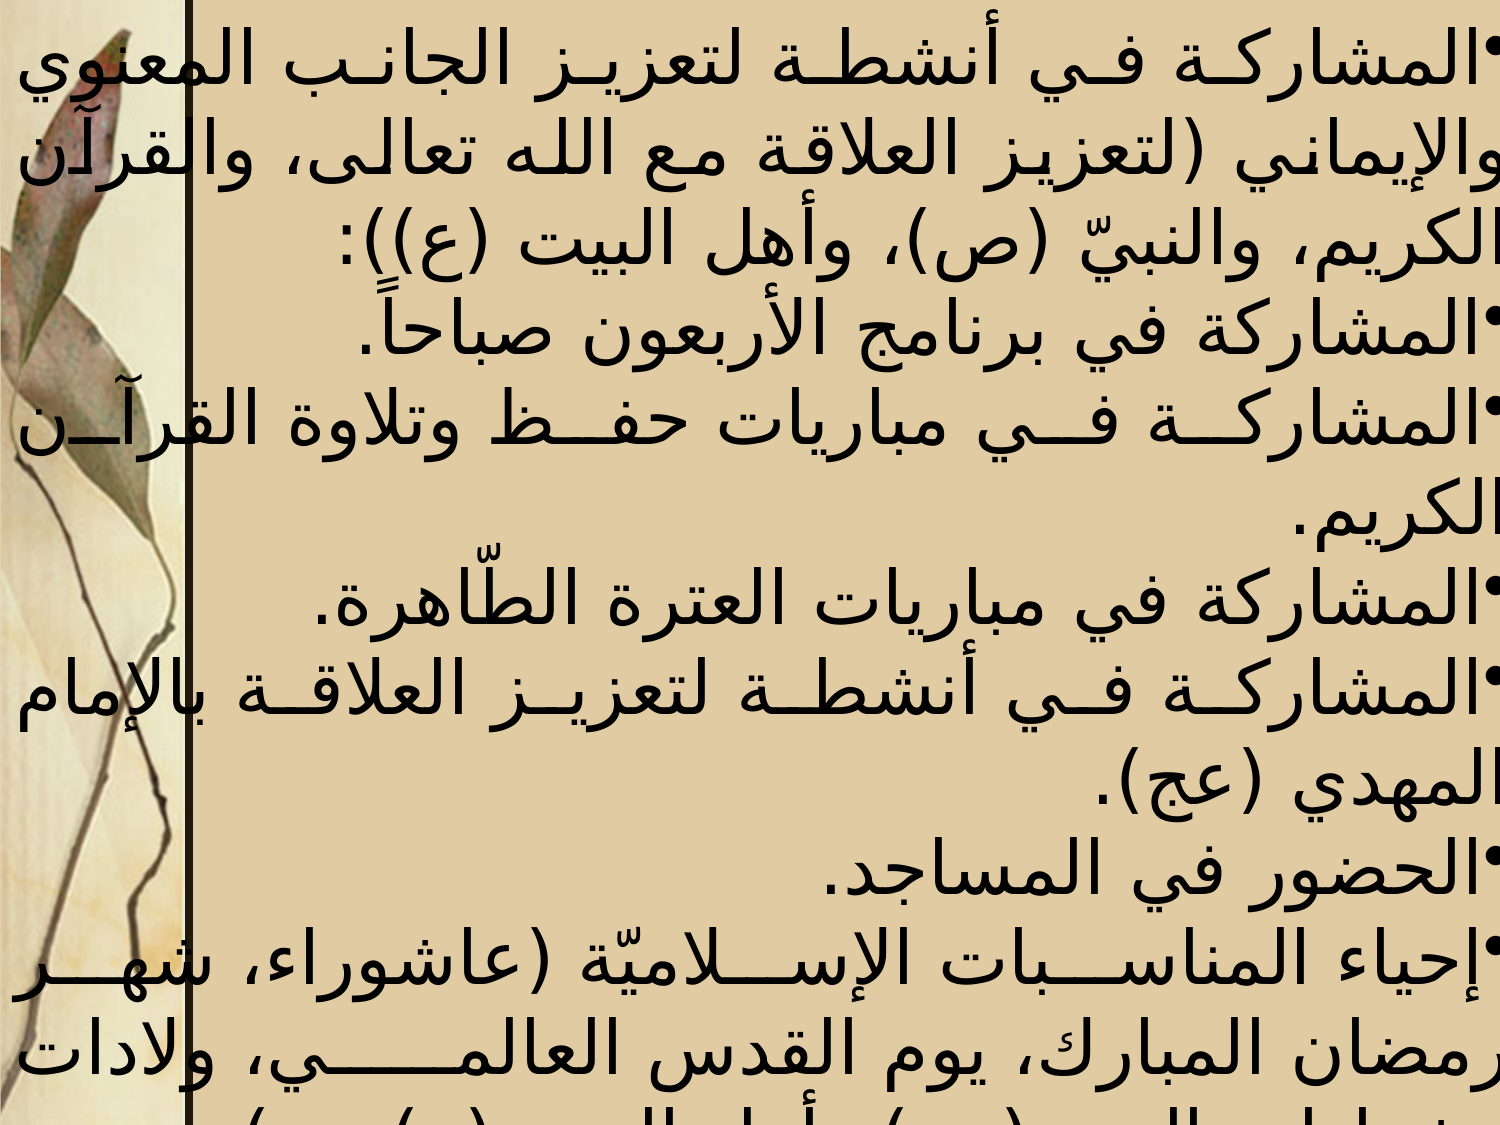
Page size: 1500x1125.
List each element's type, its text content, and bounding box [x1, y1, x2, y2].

text_box المشاركة في أنشطة لتعزيز الجانب المعنوي والإيماني (لتعزيز العلاقة مع الله تعالى، والقرآن الكريم، والنبيّ (ص)، وأهل البيت (ع)): المشاركة في برنامج الأربعون صباحاً. المشاركة في مباريات حفظ وتلاوة القرآن الكريم. المشاركة في مباريات العترة الطّاهرة. المشاركة في أنشطة لتعزيز العلاقة بالإمام المهدي (عج). الحضور في المساجد. إحياء المناسبات الإسلاميّة (عاشوراء، شهر رمضان المبارك، يوم القدس العالمي، ولادات وشهادات النبي (ص) وأهل البيت (ع)، ...). [0, 2, 1500, 1125]
